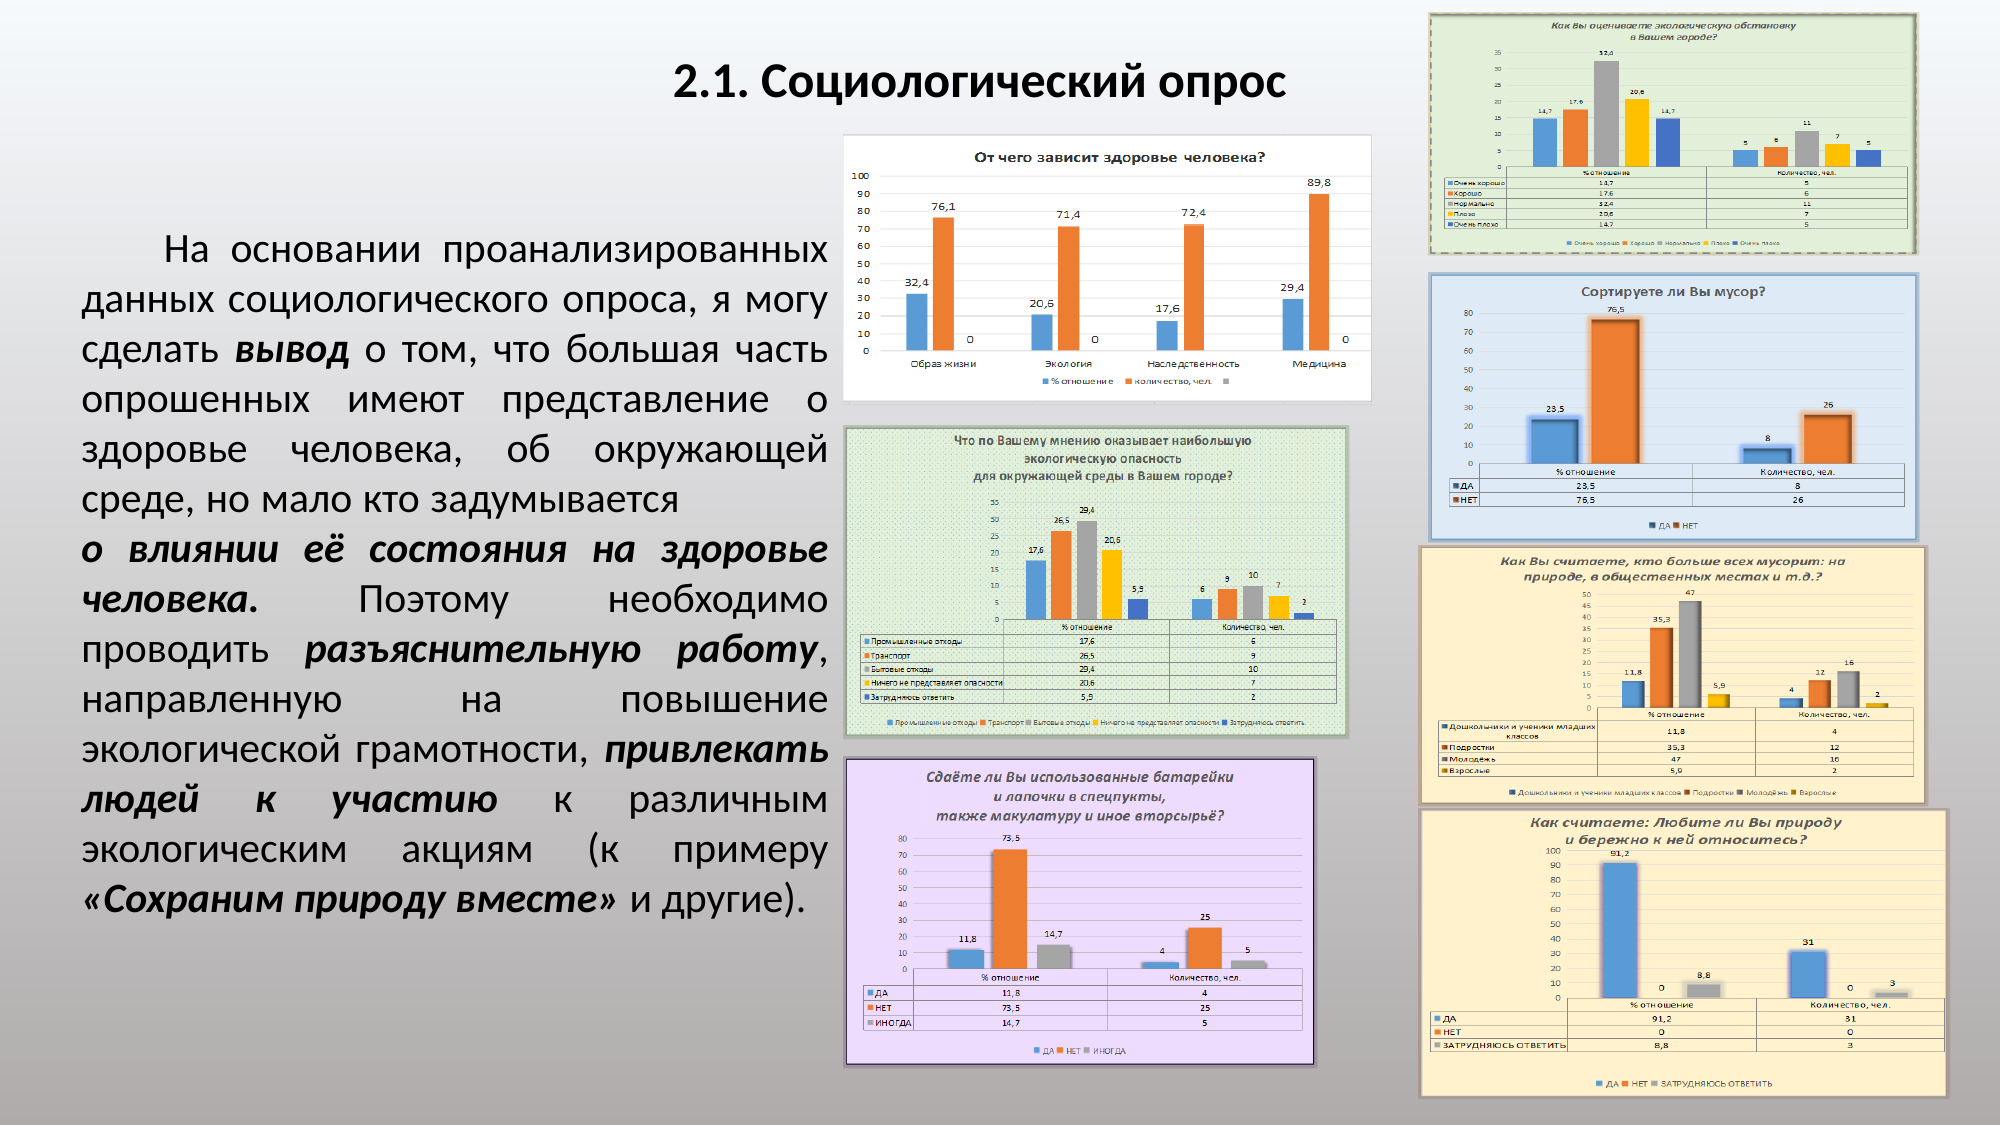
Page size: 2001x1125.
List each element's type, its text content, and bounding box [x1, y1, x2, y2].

text_box 2.1. Социологический опрос [658, 40, 1372, 116]
picture [843, 756, 1318, 1069]
text_box На основании проанализированных данных социологического опроса, я могу сделать вывод о том, что большая часть опрошенных имеют представление о здоровье человека, об окружающей среде, но мало кто задумывается о влиянии её состояния на здоровье человека. Поэтому необходимо проводить разъяснительную работу, направленную на повышение экологической грамотности, привлекать людей к участию к различным экологическим акциям (к примеру «Сохраним природу вместе» и другие). [66, 212, 844, 928]
picture [1418, 545, 1929, 807]
picture [843, 134, 1372, 408]
picture [1427, 272, 1920, 543]
picture [1418, 808, 1951, 1100]
picture [1427, 12, 1920, 256]
picture [843, 425, 1350, 740]
